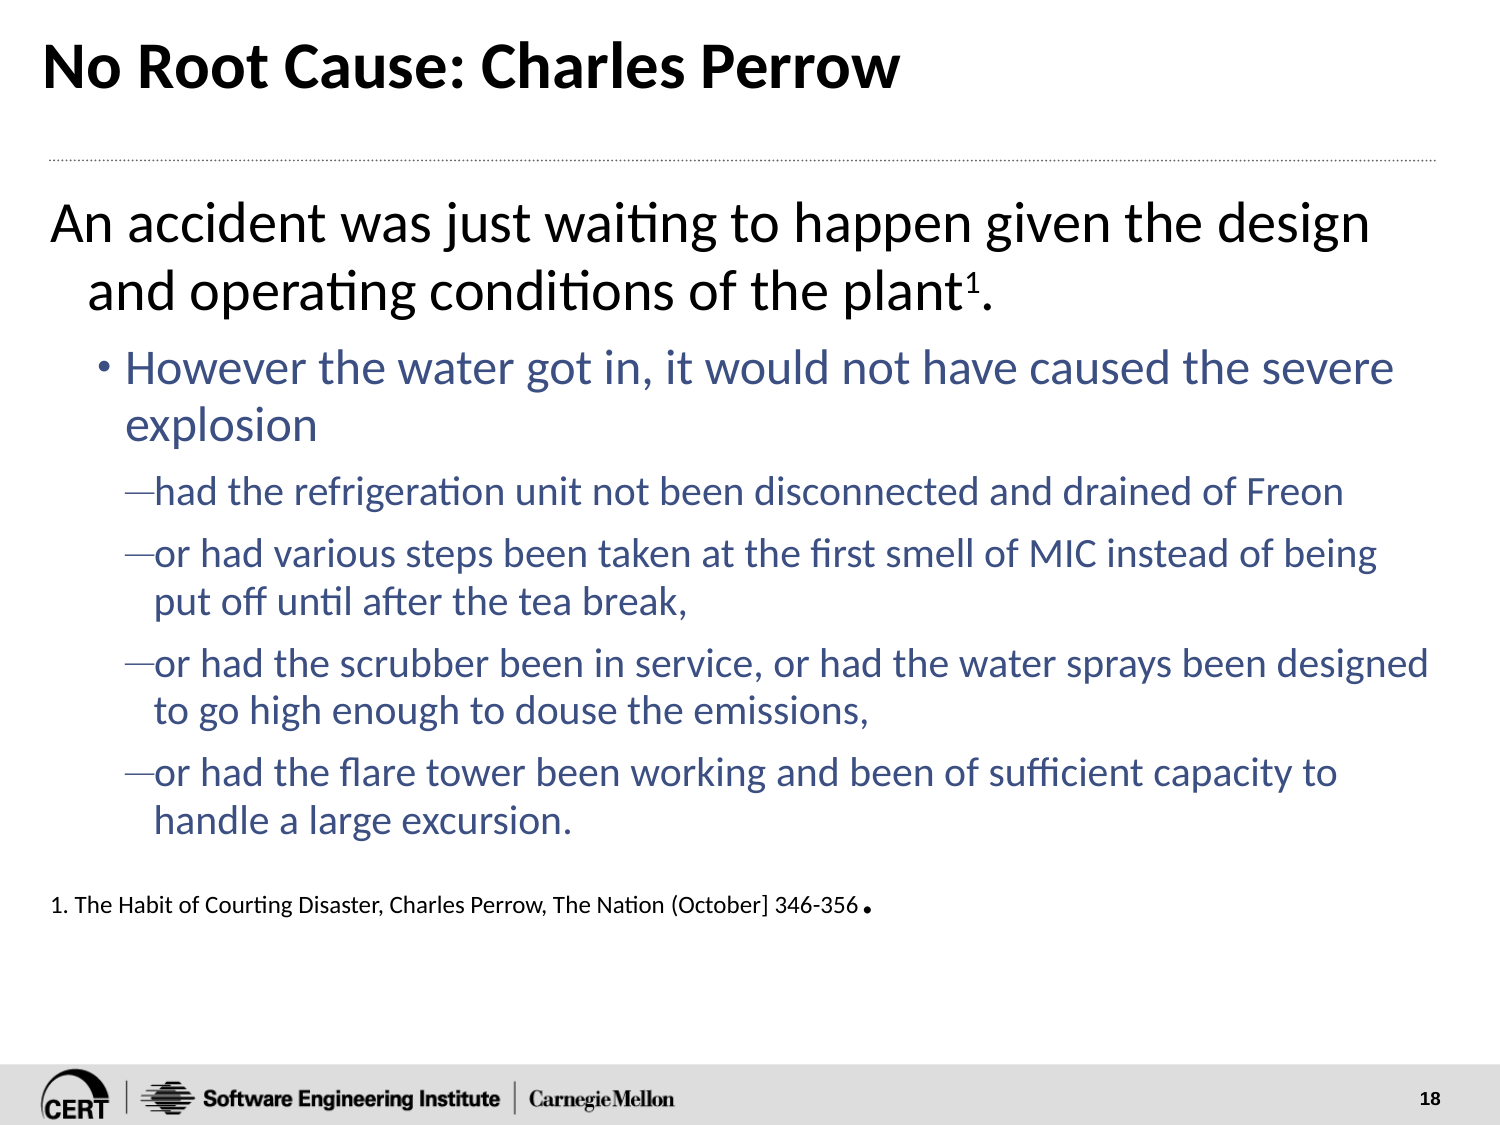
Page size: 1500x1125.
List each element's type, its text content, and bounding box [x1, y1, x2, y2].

picture [24, 1065, 688, 1125]
list An accident was just waiting to happen given the design and operating conditions of the plant1. However the water got in, it would not have caused the severe explosion had the refrigeration unit not been disconnected and drained of Freon or had various steps been taken at the first smell of MIC instead of being put off until after the tea break, or had the scrubber been in service, or had the water sprays been designed to go high enough to douse the emissions, or had the flare tower been working and been of sufficient capacity to handle a large excursion. 1. The Habit of Courting Disaster, Charles Perrow, The Nation (October] 346-356. [49, 187, 1438, 1001]
title No Root Cause: Charles Perrow [42, 37, 1434, 155]
